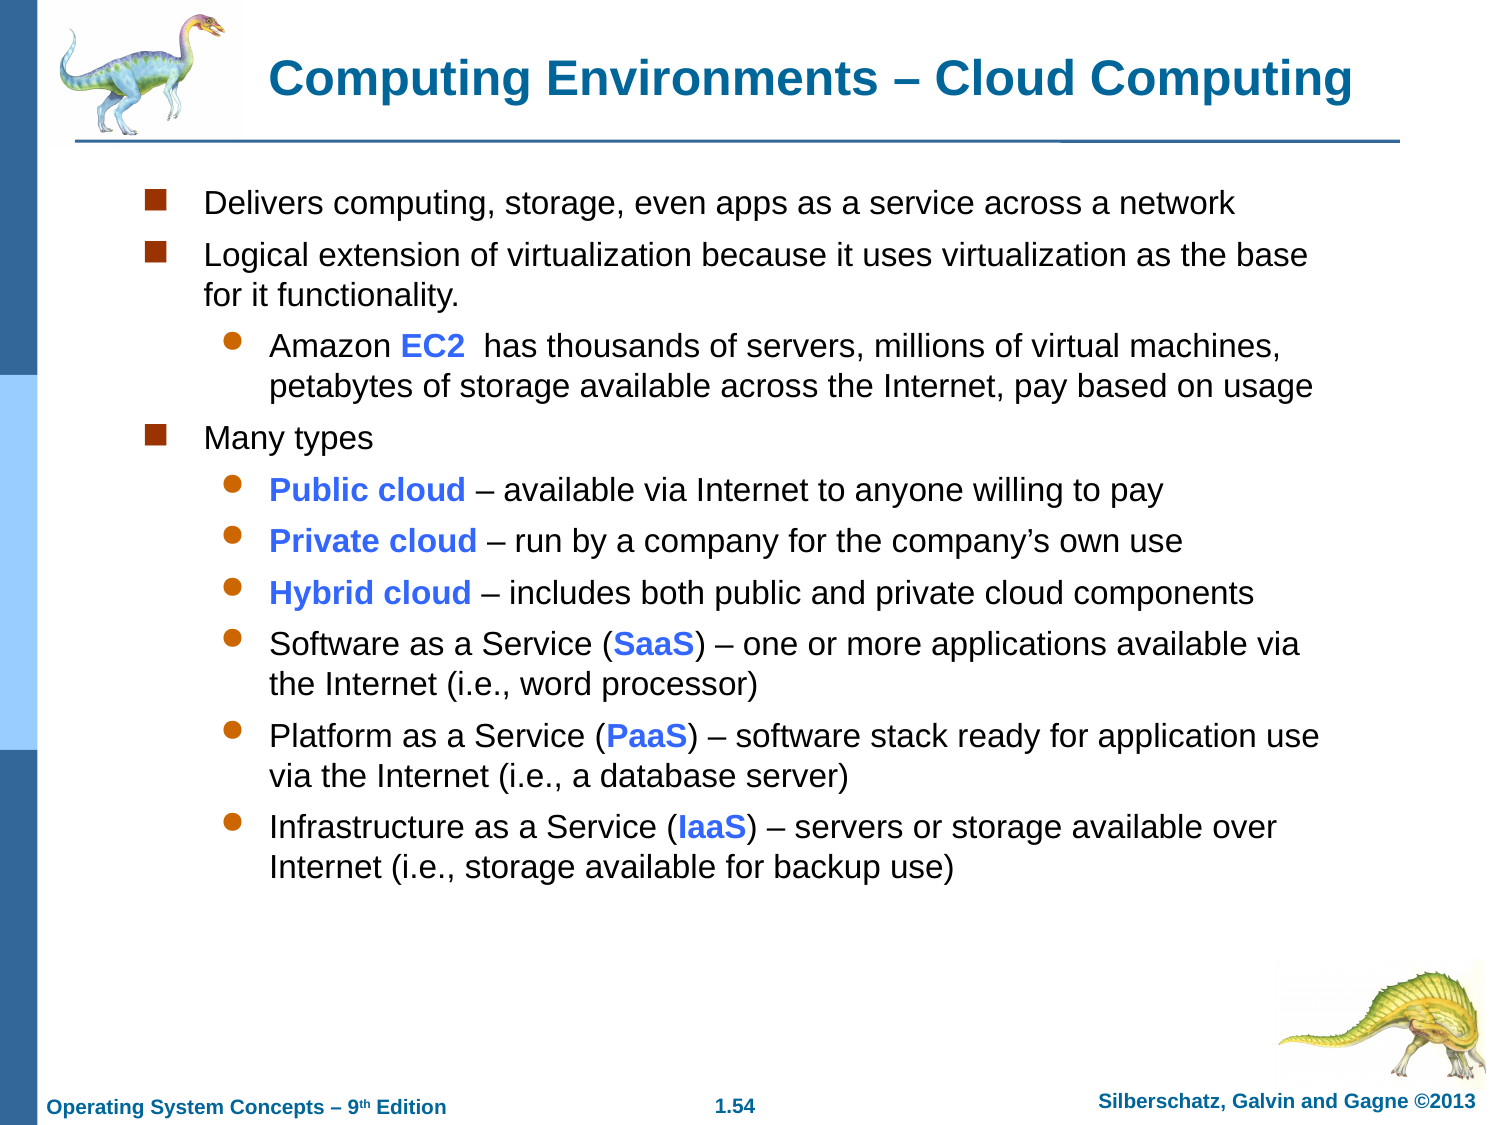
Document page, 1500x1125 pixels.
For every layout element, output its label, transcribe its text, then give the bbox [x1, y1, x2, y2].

picture [1275, 959, 1486, 1090]
title Computing Environments – Cloud Computing [184, 18, 1439, 114]
picture [46, 0, 243, 149]
list Delivers computing, storage, even apps as a service across a network Logical extension of virtualization because it uses virtualization as the base for it functionality. Amazon EC2 has thousands of servers, millions of virtual machines, petabytes of storage available across the Internet, pay based on usage Many types Public cloud – available via Internet to anyone willing to pay Private cloud – run by a company for the company’s own use Hybrid cloud – includes both public and private cloud components Software as a Service (SaaS) – one or more applications available via the Internet (i.e., word processor) Platform as a Service (PaaS) – software stack ready for application use via the Internet (i.e., a database server) Infrastructure as a Service (IaaS) – servers or storage available over Internet (i.e., storage available for backup use) [132, 173, 1353, 1012]
